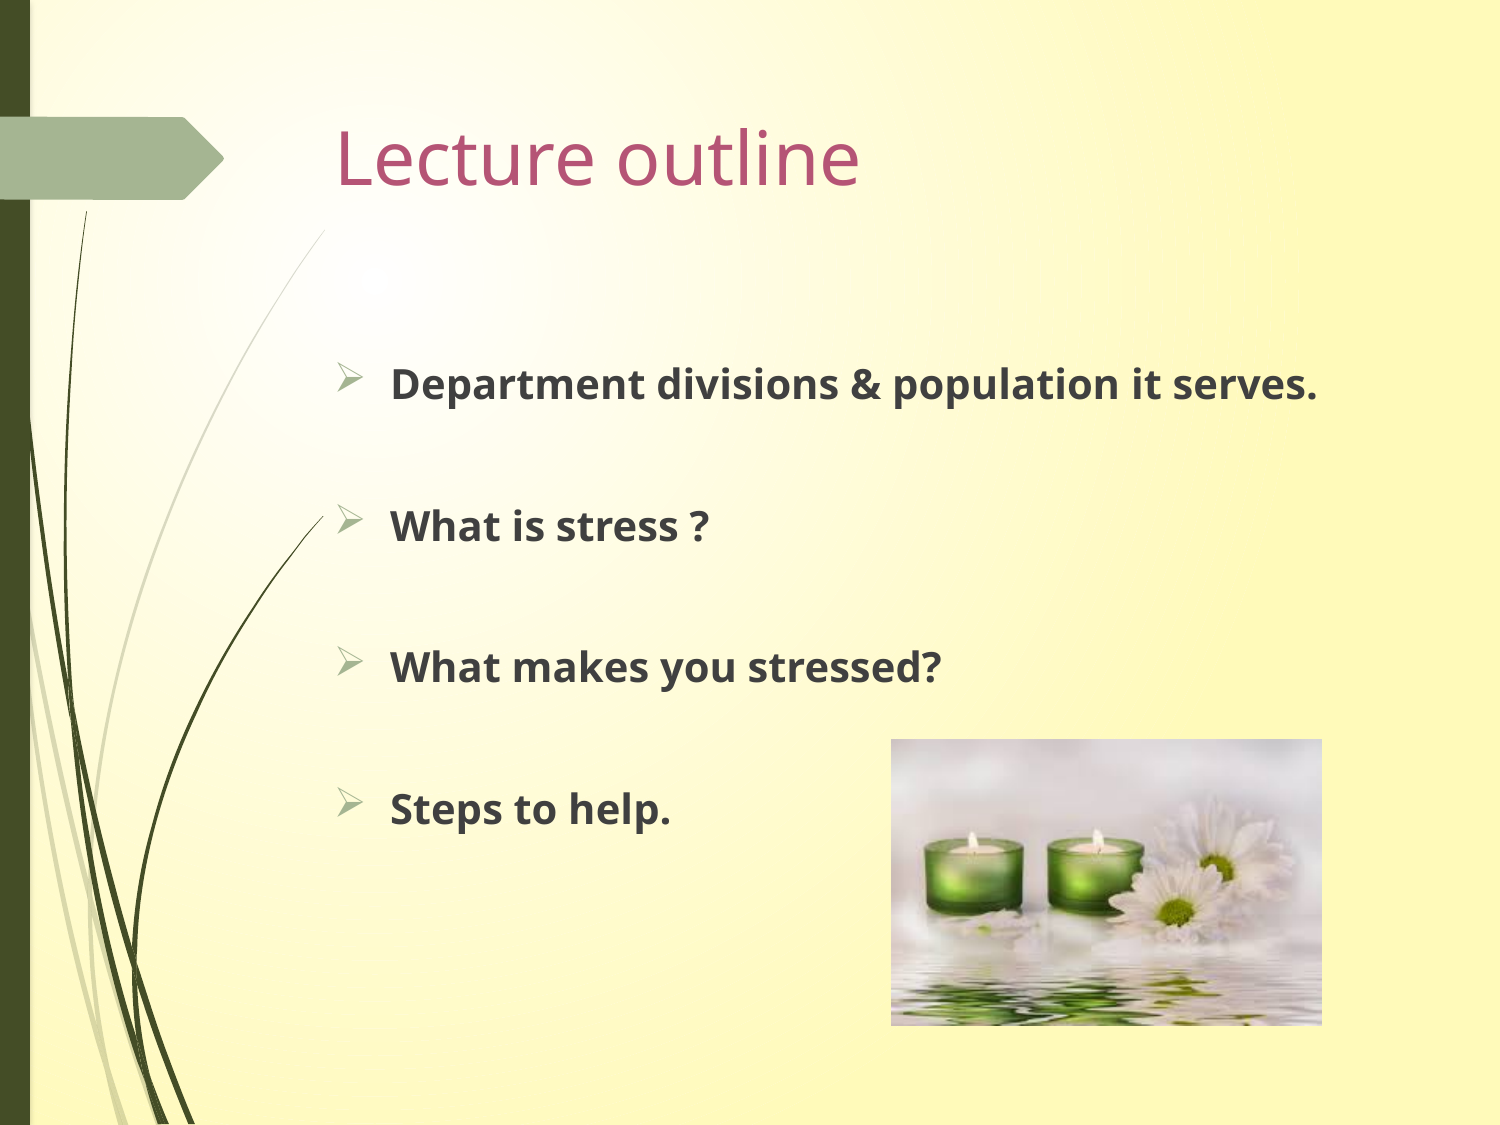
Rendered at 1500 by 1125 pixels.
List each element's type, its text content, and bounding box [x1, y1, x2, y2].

title Lecture outline [319, 102, 1400, 313]
list Department divisions & population it serves. What is stress ? What makes you stressed? Steps to help. [318, 350, 1400, 970]
picture [891, 739, 1322, 1026]
